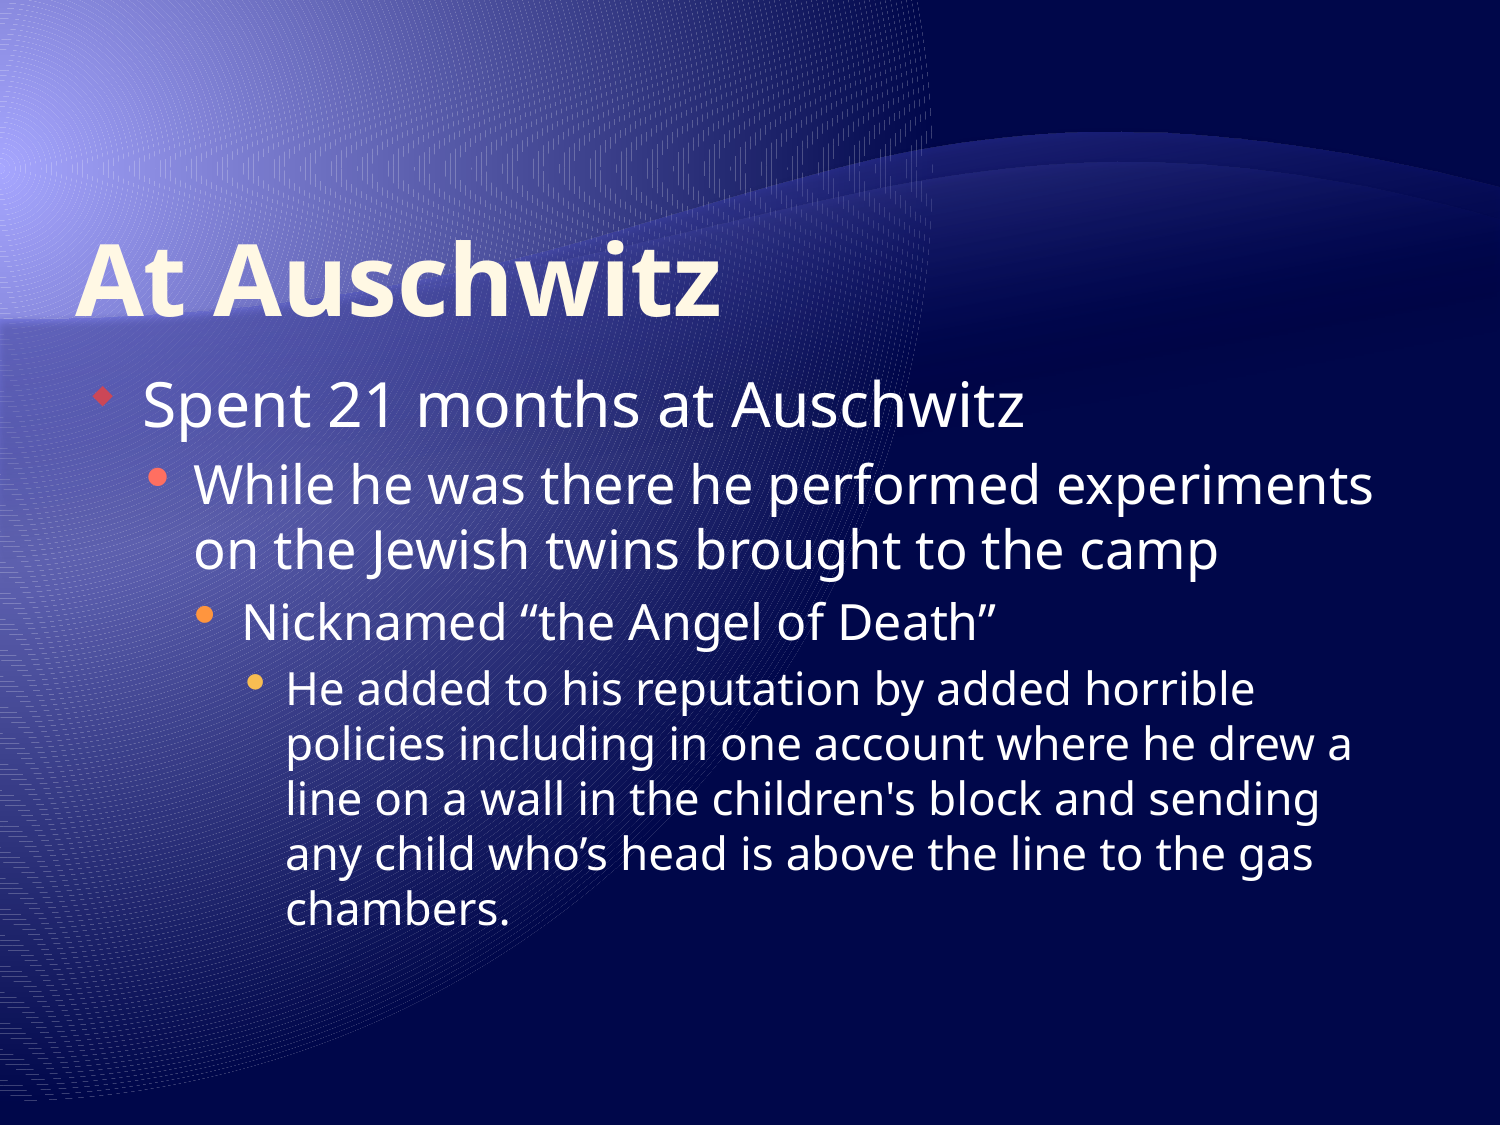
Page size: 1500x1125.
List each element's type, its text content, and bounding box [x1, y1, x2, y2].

title At Auschwitz [75, 87, 1425, 338]
list Spent 21 months at Auschwitz While he was there he performed experiments on the Jewish twins brought to the camp Nicknamed “the Angel of Death” He added to his reputation by added horrible policies including in one account where he drew a line on a wall in the children's block and sending any child who’s head is above the line to the gas chambers. [75, 357, 1425, 1033]
